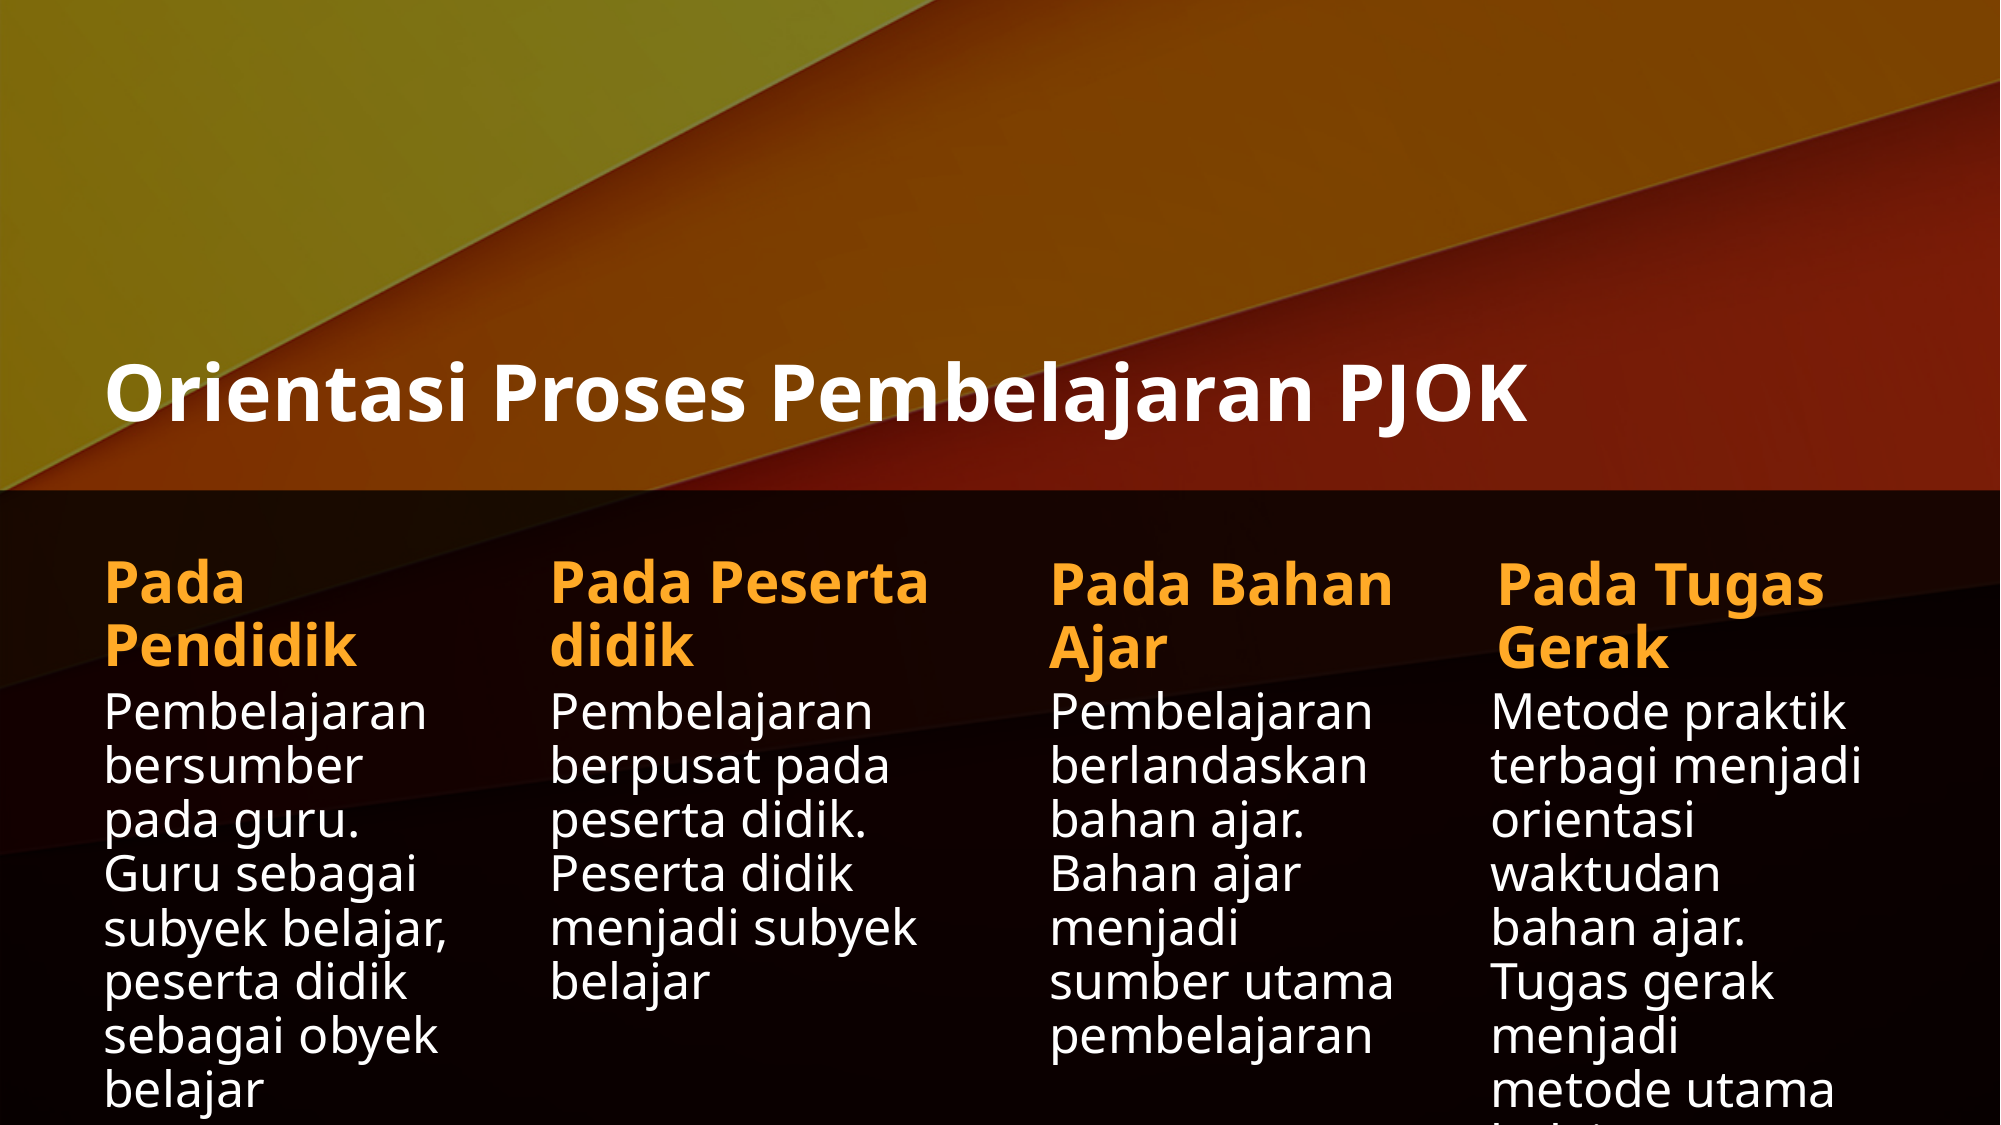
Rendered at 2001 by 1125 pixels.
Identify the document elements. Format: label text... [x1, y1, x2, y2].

text_box Pada Bahan Ajar [1049, 623, 1491, 681]
text_box Pada Tugas Gerak [1496, 623, 1937, 681]
text_box Pembelajaran berlandaskan bahan ajar. Bahan ajar menjadi sumber utama pembelajaran [1049, 686, 1431, 1064]
list Pada Pendidik [103, 629, 485, 680]
text_box Metode praktik terbagi menjadi orientasi waktudan bahan ajar. Tugas gerak menjadi metode utama belajar [1490, 686, 1872, 1064]
text_box Pembelajaran berpusat pada peserta didik. Peserta didik menjadi subyek belajar [549, 686, 932, 1064]
picture [0, 0, 2000, 490]
text_box Pada Peserta didik [549, 624, 991, 680]
title Orientasi Proses Pembelajaran PJOK [103, 290, 1583, 439]
list Pembelajaran bersumber pada guru. Guru sebagai subyek belajar, peserta didik sebagai obyek belajar [103, 686, 485, 1064]
